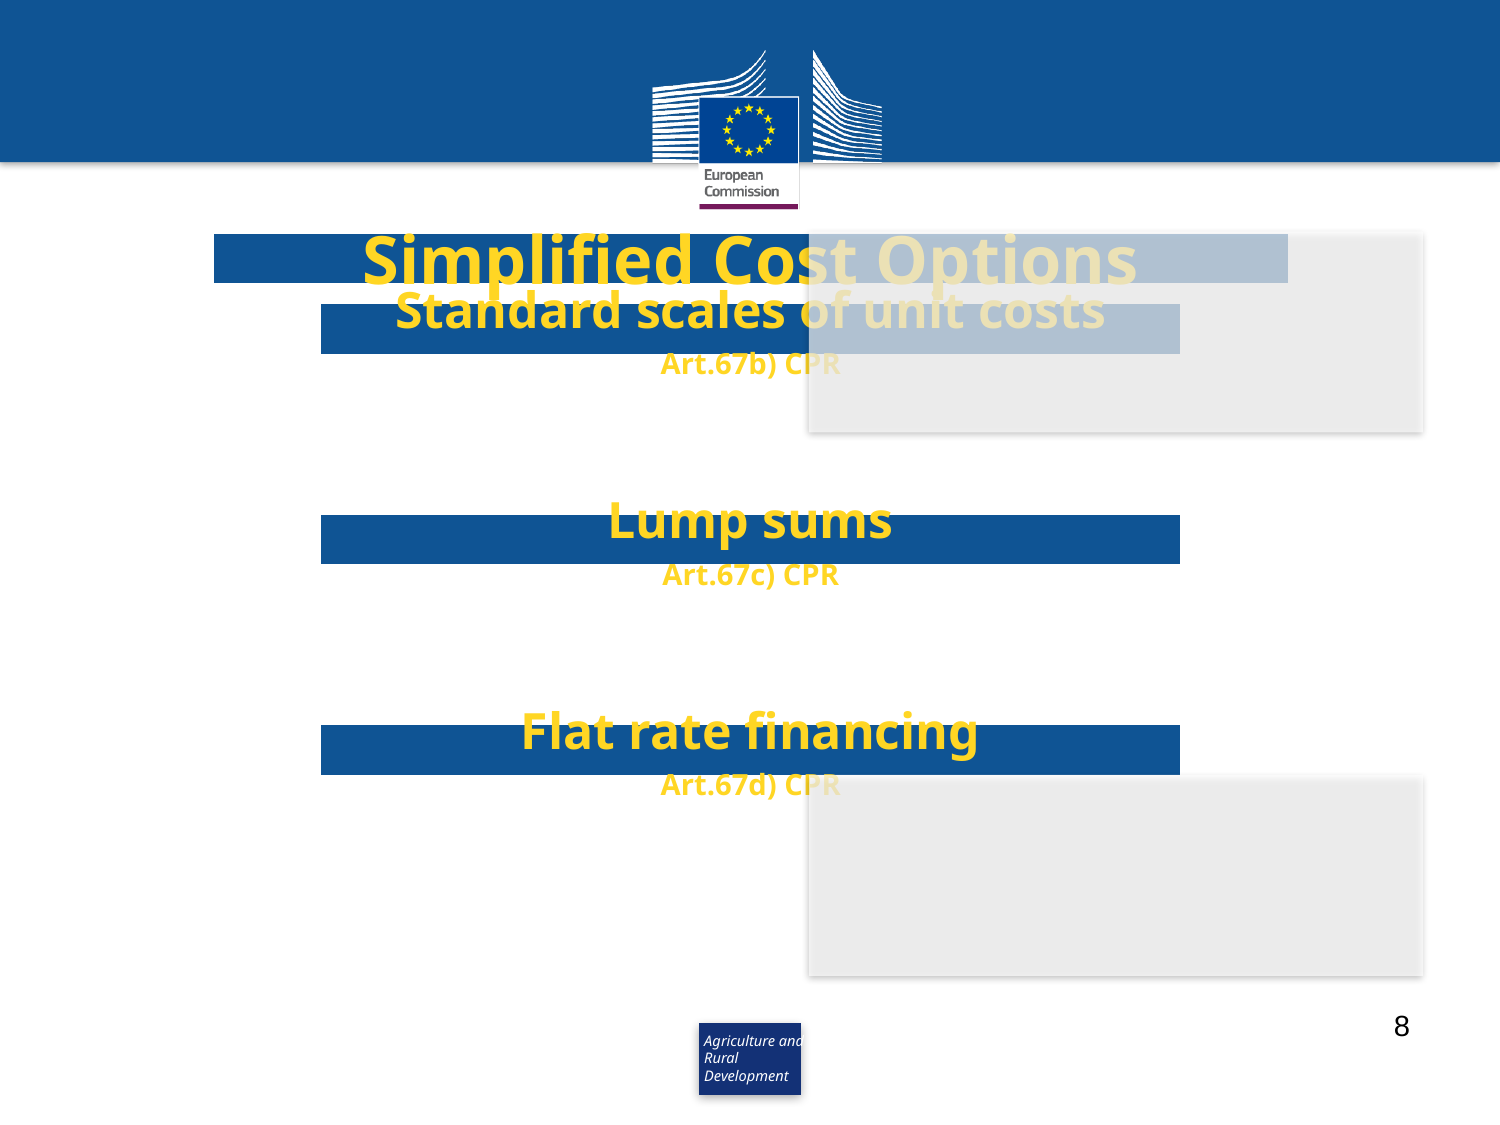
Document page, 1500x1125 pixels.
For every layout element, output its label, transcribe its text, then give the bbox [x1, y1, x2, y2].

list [76, 231, 1426, 988]
picture [615, 50, 882, 230]
slide_number 8 [1074, 999, 1426, 1078]
